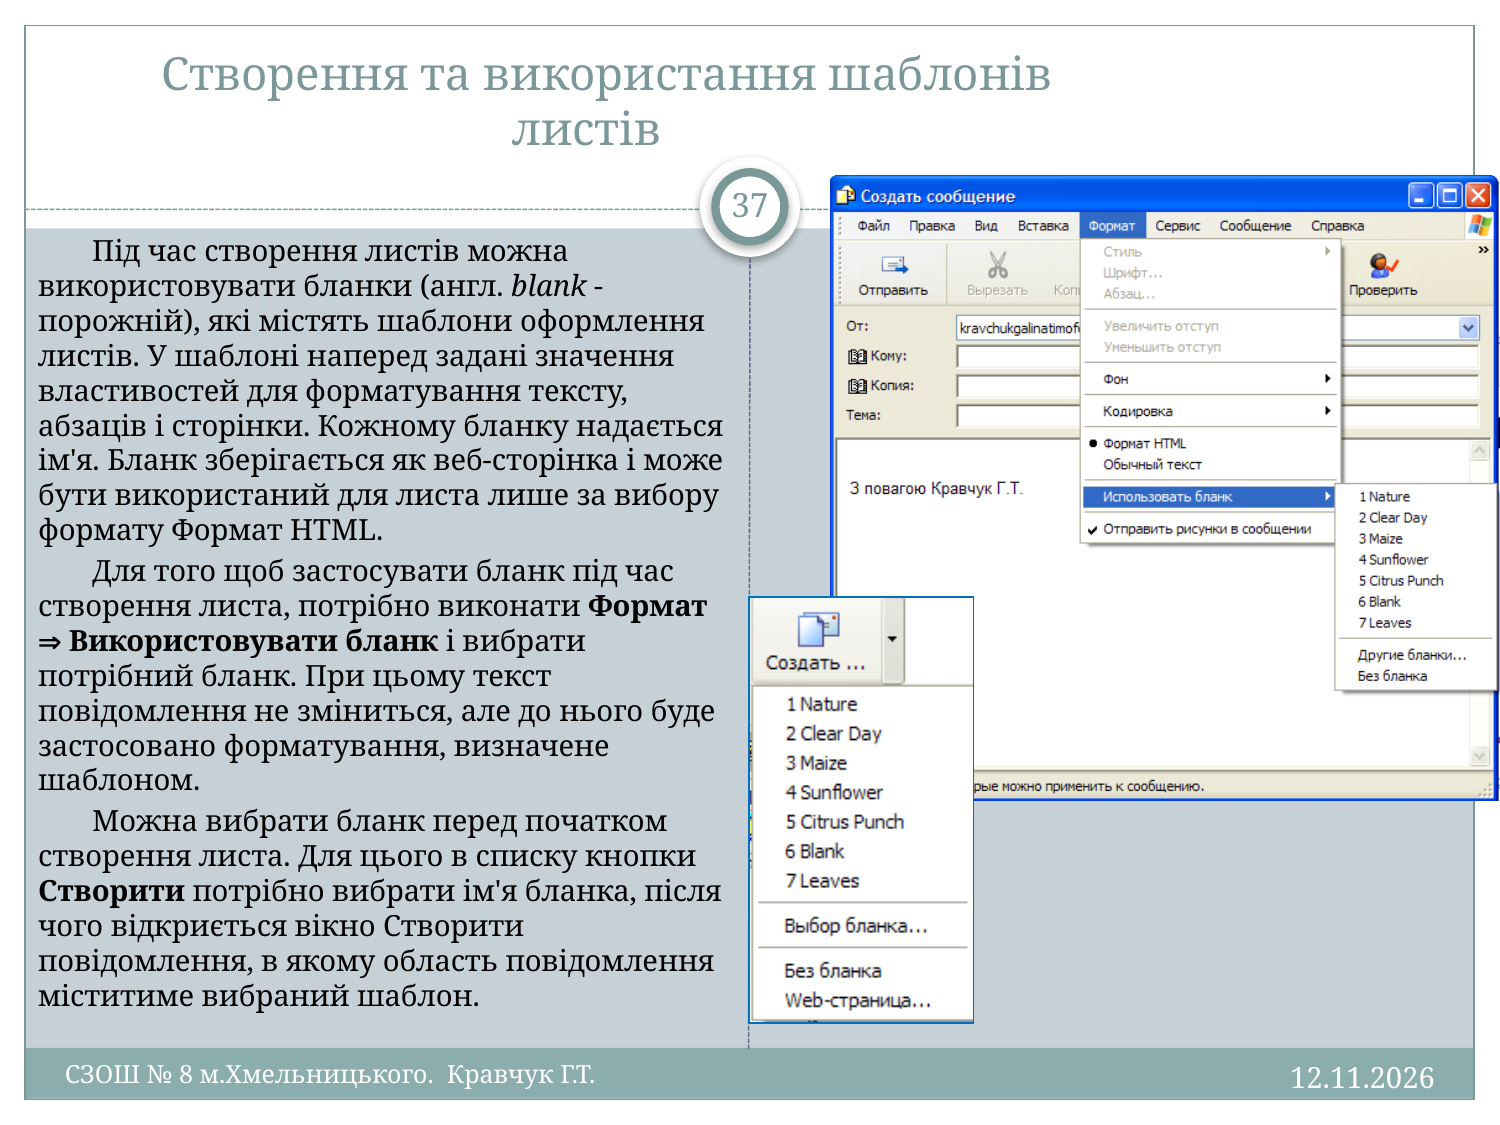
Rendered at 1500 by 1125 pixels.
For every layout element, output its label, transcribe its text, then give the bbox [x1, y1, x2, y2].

picture [830, 175, 1500, 801]
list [749, 597, 973, 1023]
title Створення та використання шаблонів листів [49, 37, 1125, 162]
slide_number 37 [712, 170, 788, 243]
footer СЗОШ № 8 м.Хмельницького. Кравчук Г.Т. [50, 1051, 638, 1112]
list Під час створення листів можна використовувати бланки (англ. blank - порожній), які містять шаблони оформлення листів. У шаблоні наперед задані значення властивостей для форматування тексту, абзаців і сторінки. Кожному бланку надається ім'я. Бланк зберігається як веб-сторінка і може бути використаний для листа лише за вибору формату Формат HTML. Для того щоб застосувати бланк під час створення листа, потрібно виконати Формат  Використовувати бланк і вибрати потрібний бланк. При цьому текст повідомлення не зміниться, але до нього буде застосовано форматування, визначене шаблоном. Можна вибрати бланк перед початком створення листа. Для цього в списку кнопки Створити потрібно вибрати ім'я бланка, після чого відкриється вікно Створити повідомлення, в якому область повідомлення міститиме вибраний шаблон. [23, 224, 750, 1043]
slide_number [950, 1051, 1450, 1112]
